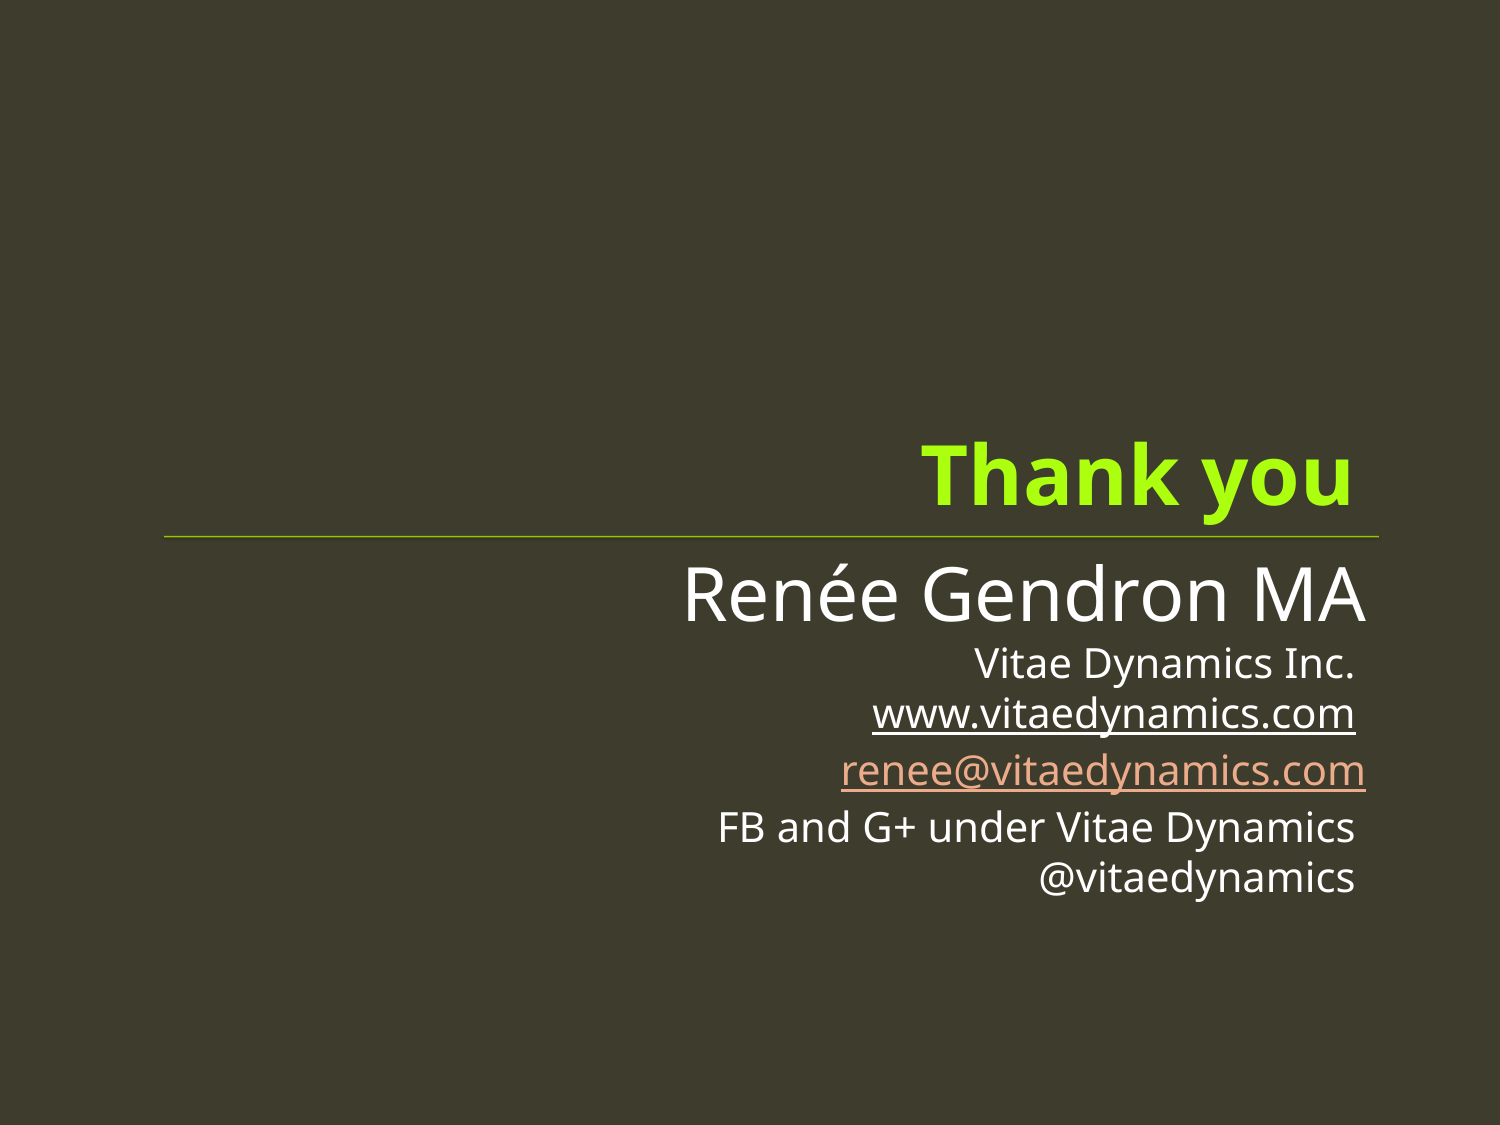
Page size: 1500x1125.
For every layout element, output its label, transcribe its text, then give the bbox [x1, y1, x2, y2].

title Thank you [118, 81, 1394, 530]
list Renée Gendron MA Vitae Dynamics Inc. www.vitaedynamics.com renee@vitaedynamics.com FB and G+ under Vitae Dynamics @vitaedynamics [118, 539, 1388, 1025]
